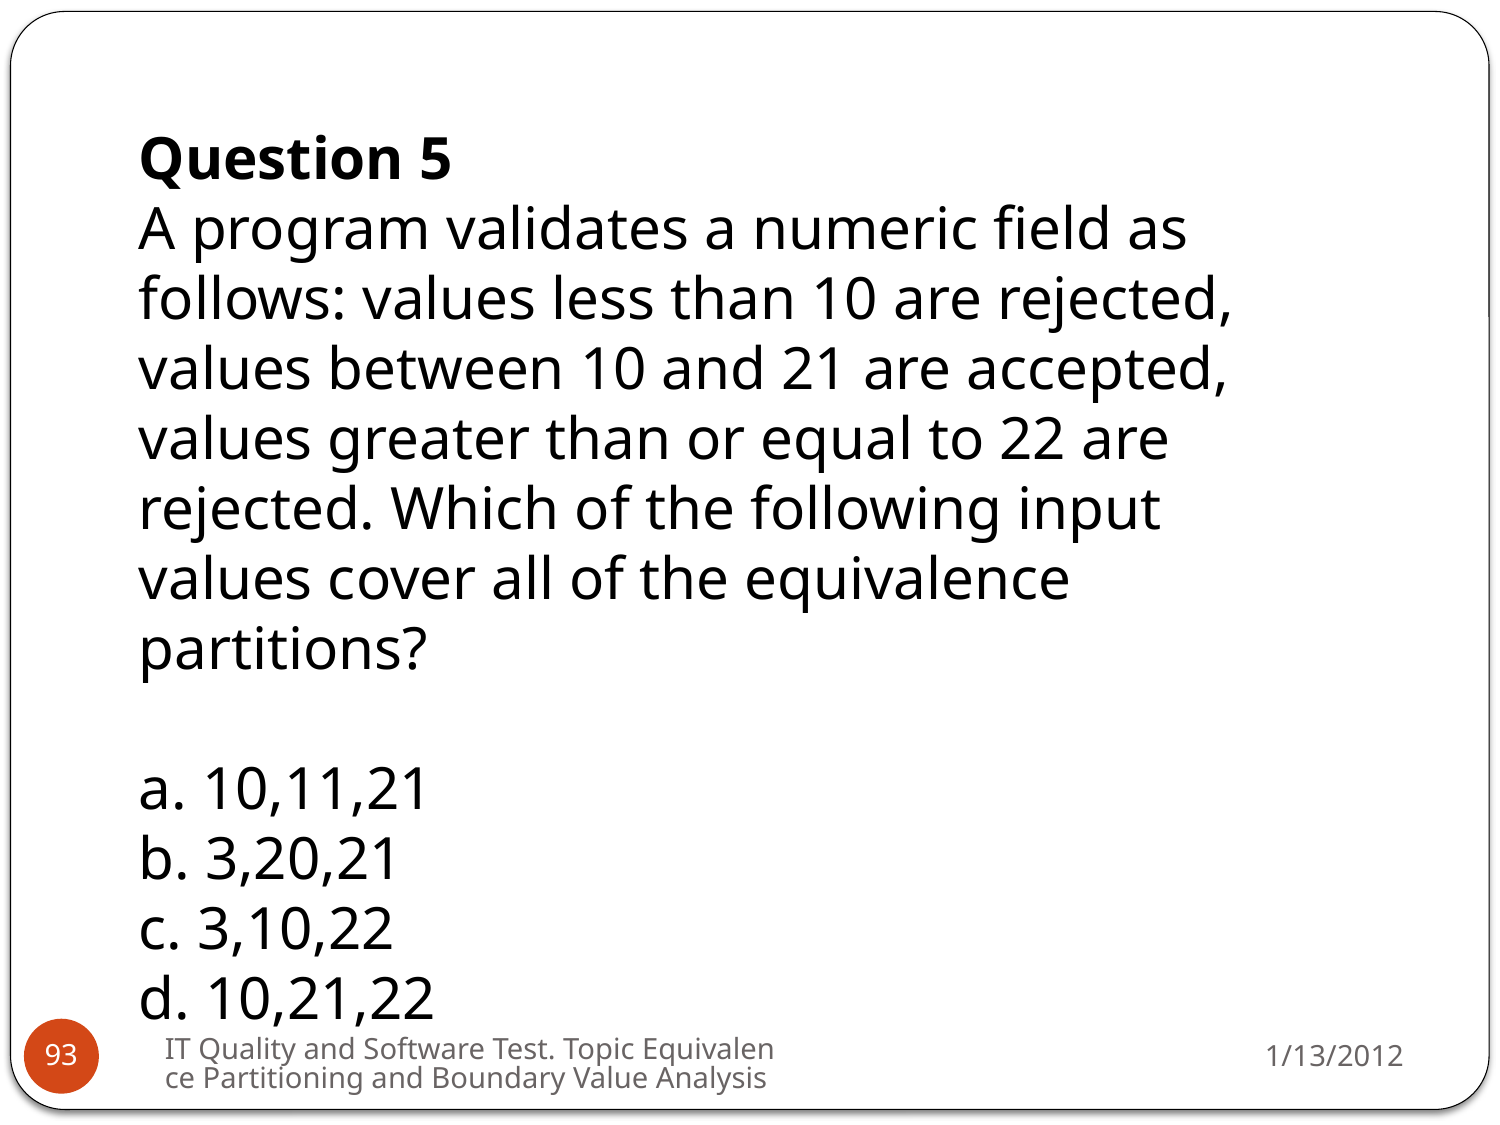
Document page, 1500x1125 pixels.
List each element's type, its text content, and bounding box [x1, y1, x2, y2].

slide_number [1012, 1015, 1419, 1094]
text_box Question 5 A program validates a numeric field as follows: values less than 10 are rejected, values between 10 and 21 are accepted, values greater than or equal to 22 are rejected. Which of the following input values cover all of the equivalence partitions? a. 10,11,21 b. 3,20,21 c. 3,10,22 d. 10,21,22 [123, 113, 1365, 1039]
slide_number 93 [23, 1018, 99, 1094]
footer IT Quality and Software Test. Topic Equivalence Partitioning and Boundary Value Analysis [150, 1012, 800, 1088]
